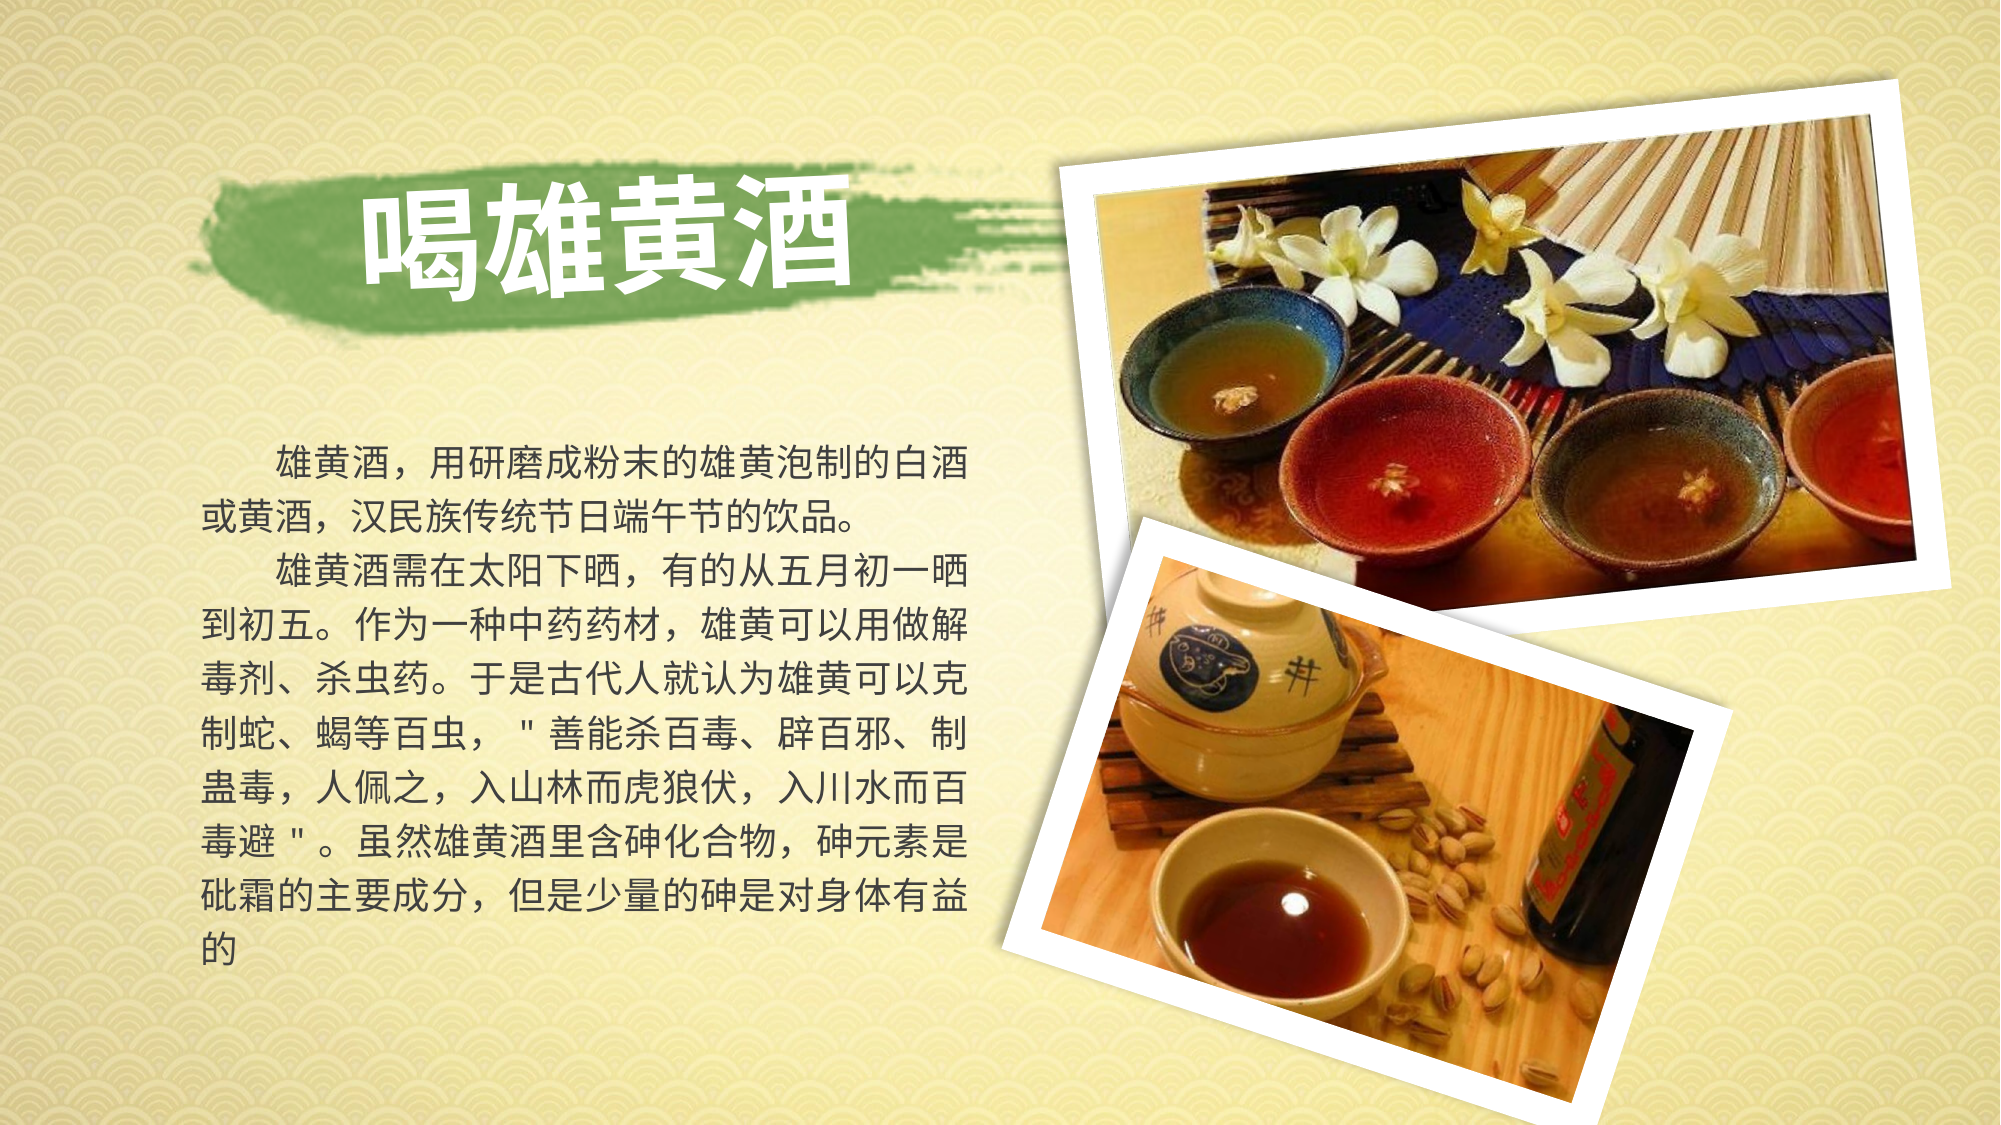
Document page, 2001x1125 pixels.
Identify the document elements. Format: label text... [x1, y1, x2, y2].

text_box 雄黄酒，用研磨成粉末的雄黄泡制的白酒或黄酒，汉民族传统节日端午节的饮品。 雄黄酒需在太阳下晒，有的从五月初一晒到初五。作为一种中药药材，雄黄可以用做解毒剂、杀虫药。于是古代人就认为雄黄可以克制蛇、蝎等百虫，"善能杀百毒、辟百邪、制蛊毒，人佩之，入山林而虎狼伏，入川水而百毒避"。虽然雄黄酒里含砷化合物，砷元素是砒霜的主要成分，但是少量的砷是对身体有益的 [185, 422, 984, 979]
picture [0, 0, 2000, 1125]
